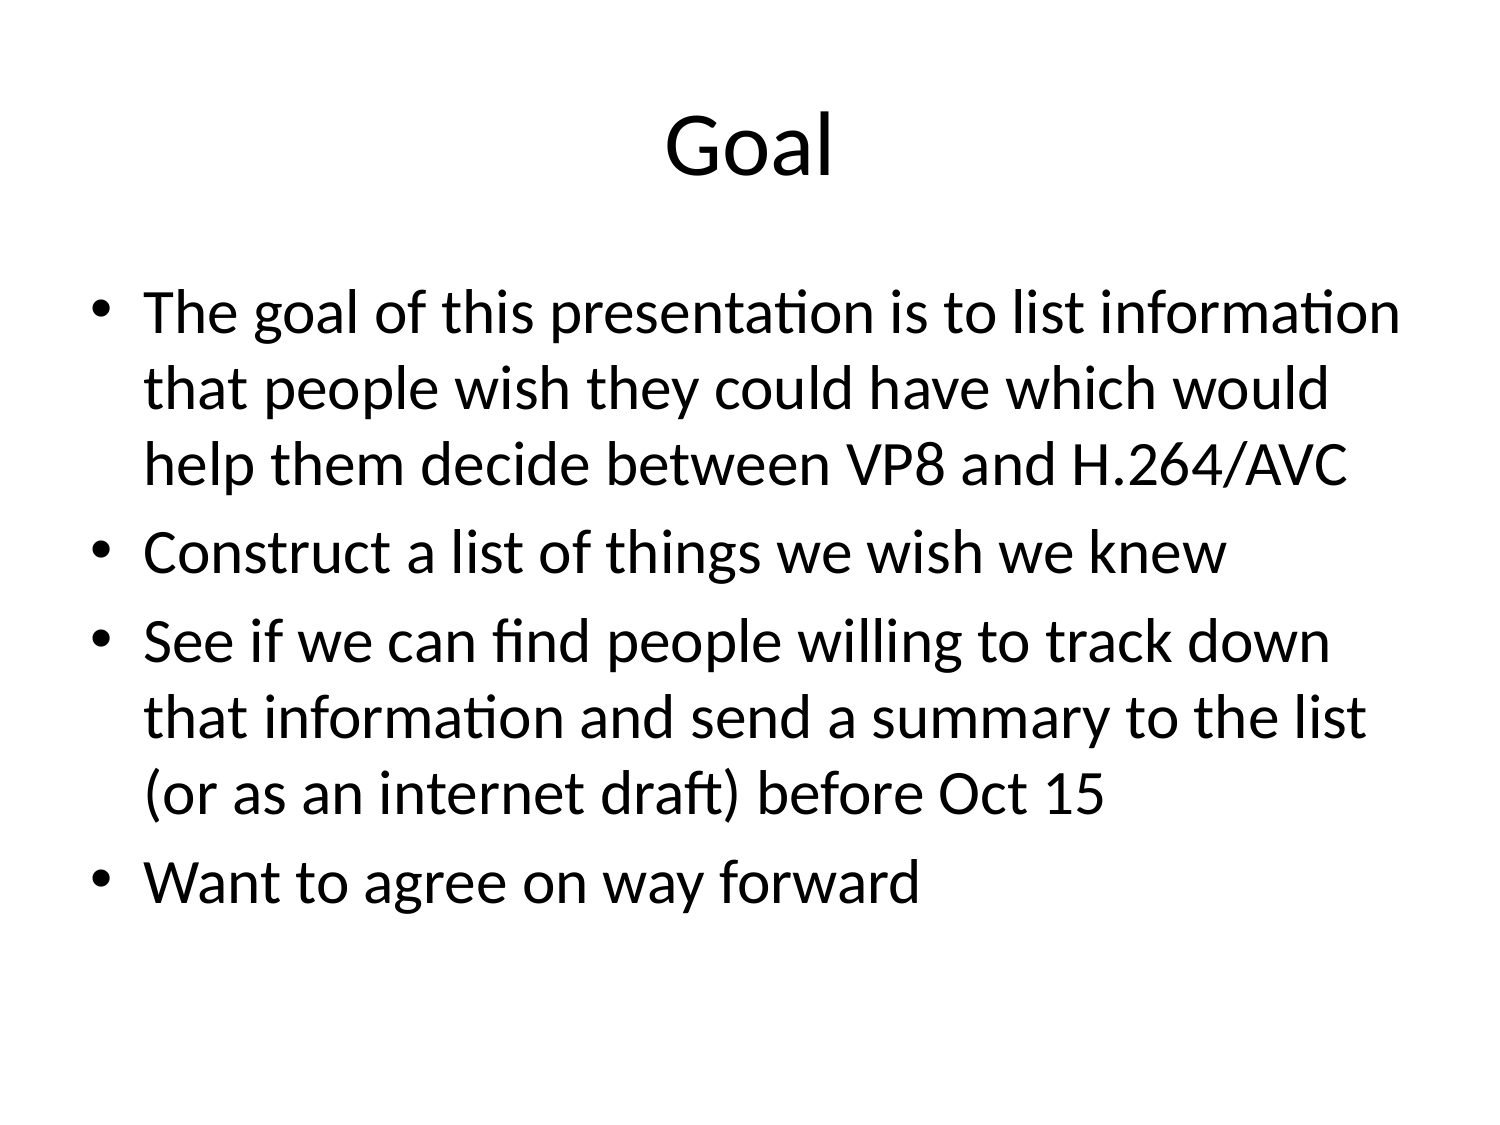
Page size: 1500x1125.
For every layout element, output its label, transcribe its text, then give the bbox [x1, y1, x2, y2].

title Goal [75, 45, 1425, 233]
list The goal of this presentation is to list information that people wish they could have which would help them decide between VP8 and H.264/AVC Construct a list of things we wish we knew See if we can find people willing to track down that information and send a summary to the list (or as an internet draft) before Oct 15 Want to agree on way forward [75, 262, 1425, 1005]
